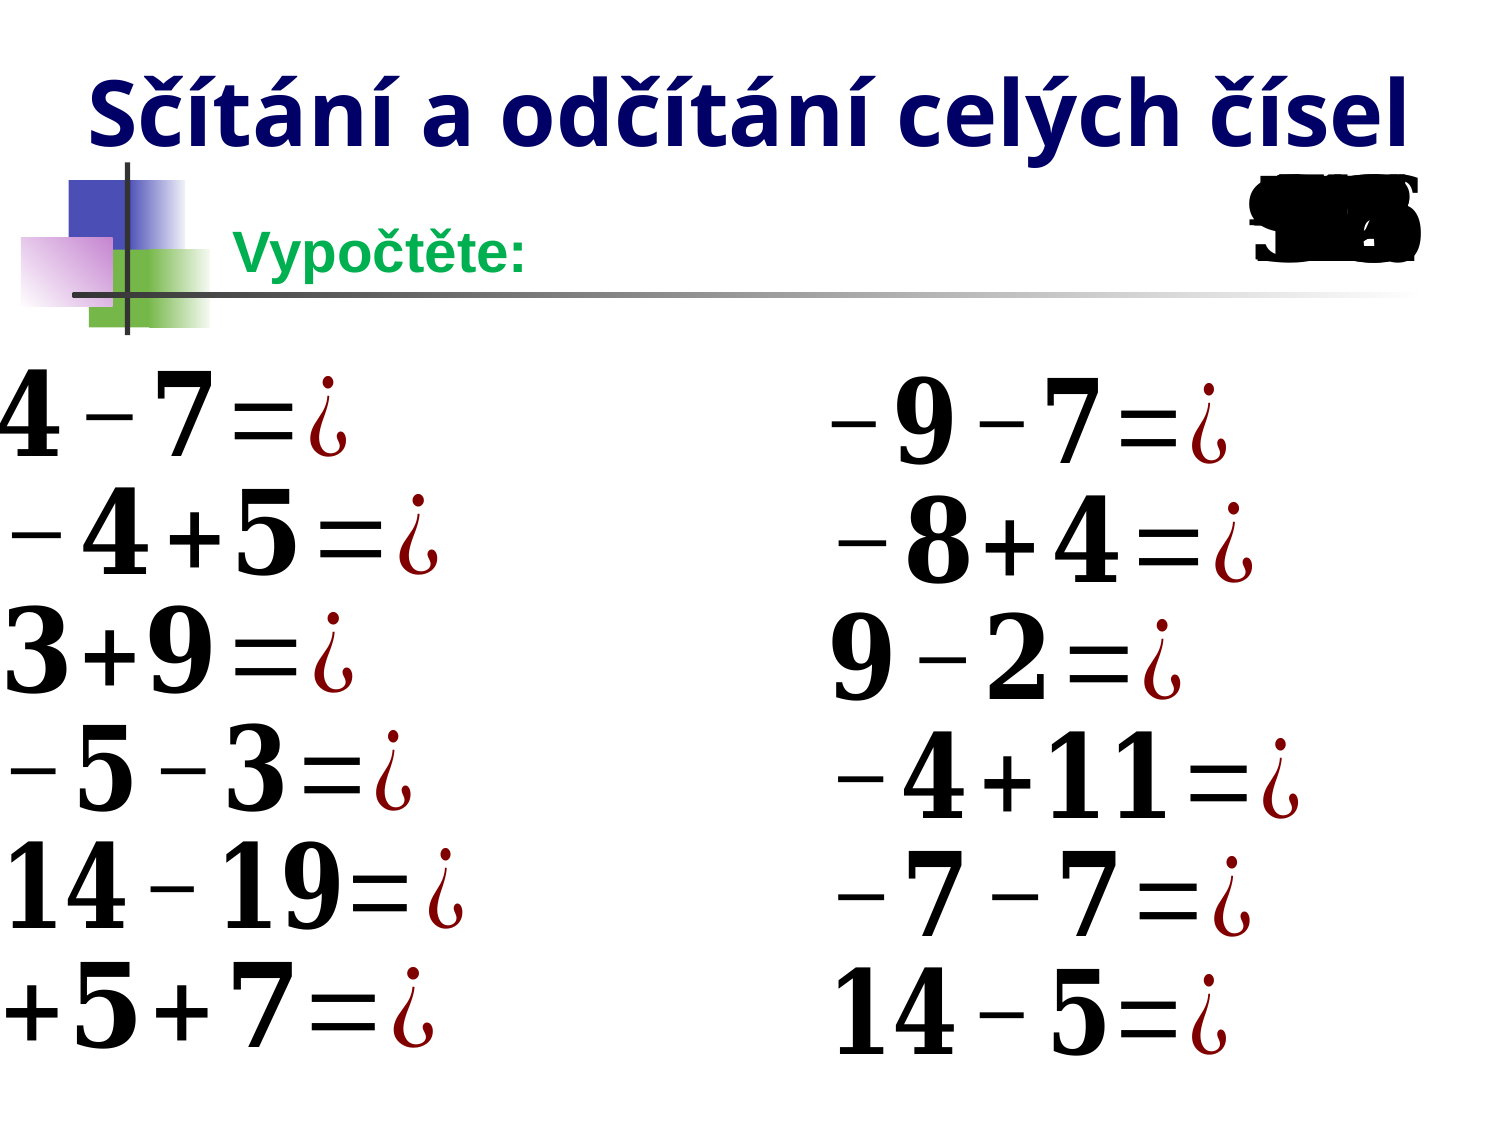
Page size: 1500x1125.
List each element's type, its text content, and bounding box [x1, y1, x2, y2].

text_box Vypočtěte: [217, 207, 1392, 292]
title Sčítání a odčítání celých čísel [0, 63, 1500, 173]
